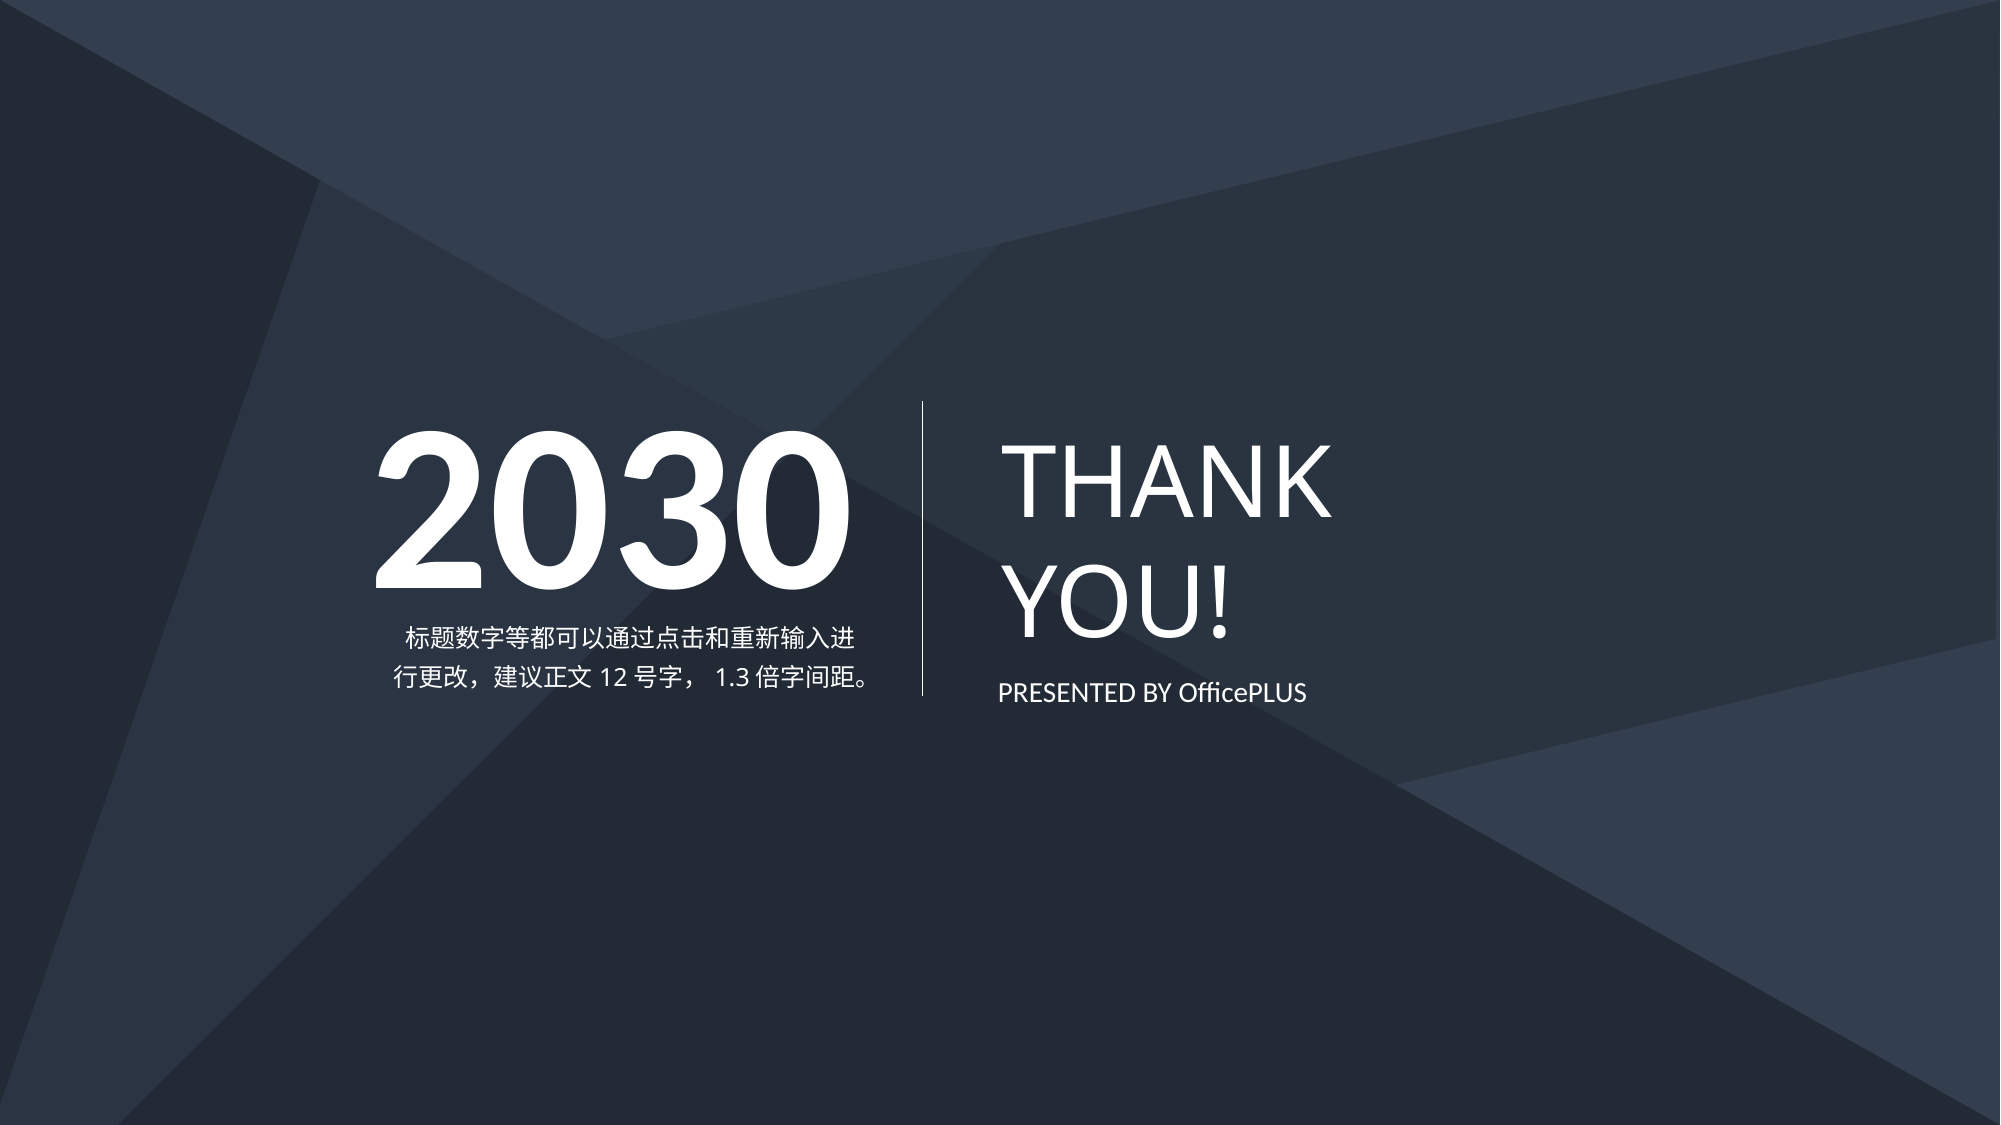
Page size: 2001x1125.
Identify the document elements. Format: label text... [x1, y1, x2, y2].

text_box 标题数字等都可以通过点击和重新输入进行更改，建议正文12号字，1.3倍字间距。 [373, 606, 871, 699]
text_box PRESENTED BY OfficePLUS [982, 665, 1322, 716]
text_box THANK YOU! [986, 410, 1348, 666]
text_box 2030 [353, 341, 976, 644]
